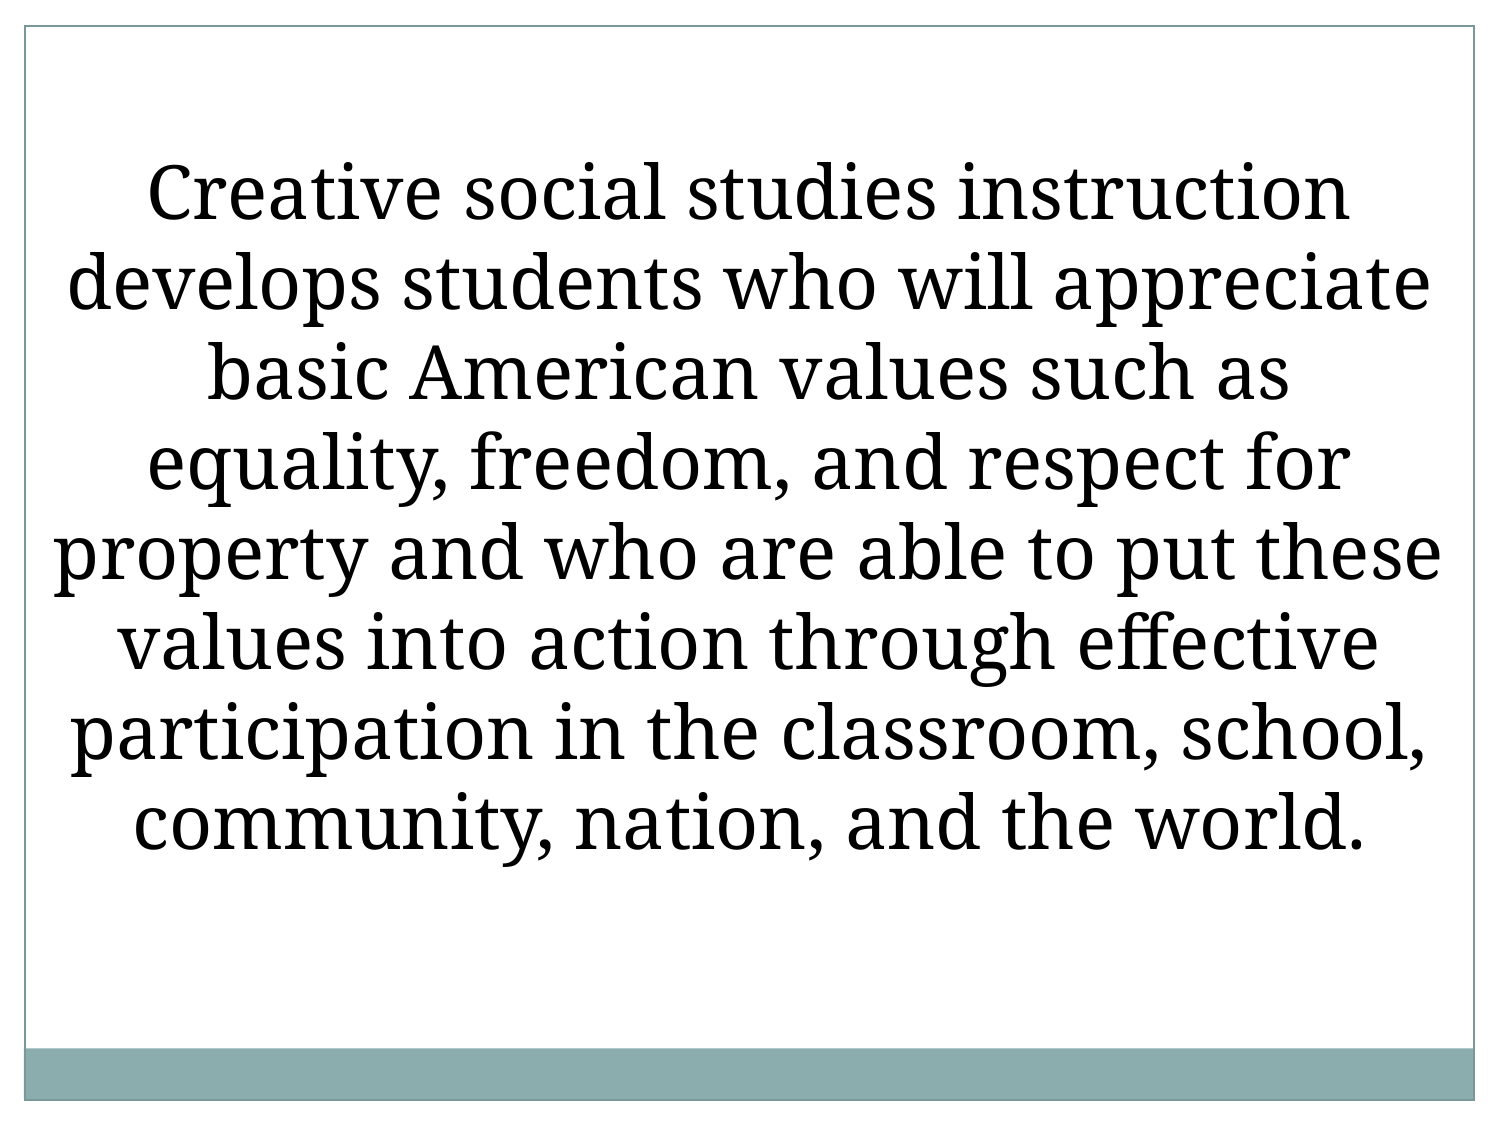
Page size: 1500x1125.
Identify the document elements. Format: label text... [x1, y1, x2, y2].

text_box Creative social studies instruction develops students who will appreciate basic American values such as equality, freedom, and respect for property and who are able to put these values into action through effective participation in the classroom, school, community, nation, and the world. [37, 137, 1463, 873]
